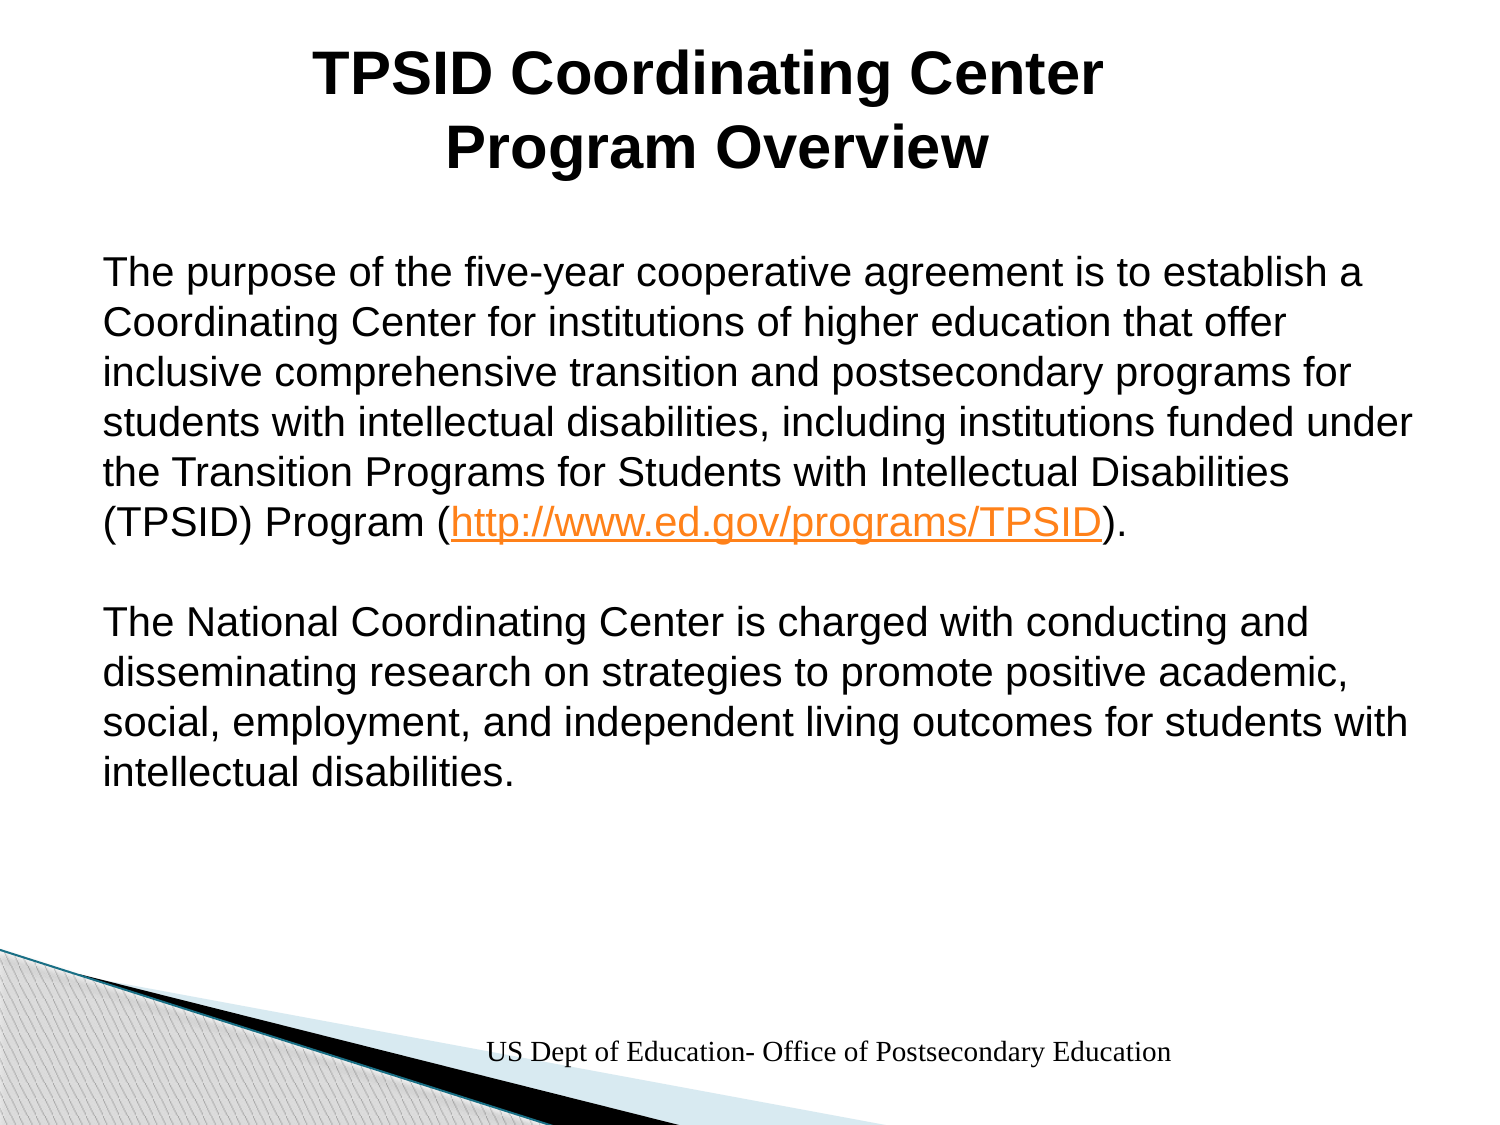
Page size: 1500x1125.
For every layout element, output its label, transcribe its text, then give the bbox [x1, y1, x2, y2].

footer US Dept of Education- Office of Postsecondary Education [350, 999, 1188, 1075]
list The purpose of the five-year cooperative agreement is to establish a Coordinating Center for institutions of higher education that offer inclusive comprehensive transition and postsecondary programs for students with intellectual disabilities, including institutions funded under the Transition Programs for Students with Intellectual Disabilities (TPSID) Program (http://www.ed.gov/programs/TPSID). The National Coordinating Center is charged with conducting and disseminating research on strategies to promote positive academic, social, employment, and independent living outcomes for students with intellectual disabilities. [87, 237, 1438, 875]
title TPSID Coordinating Center Program Overview [5, 24, 1431, 189]
